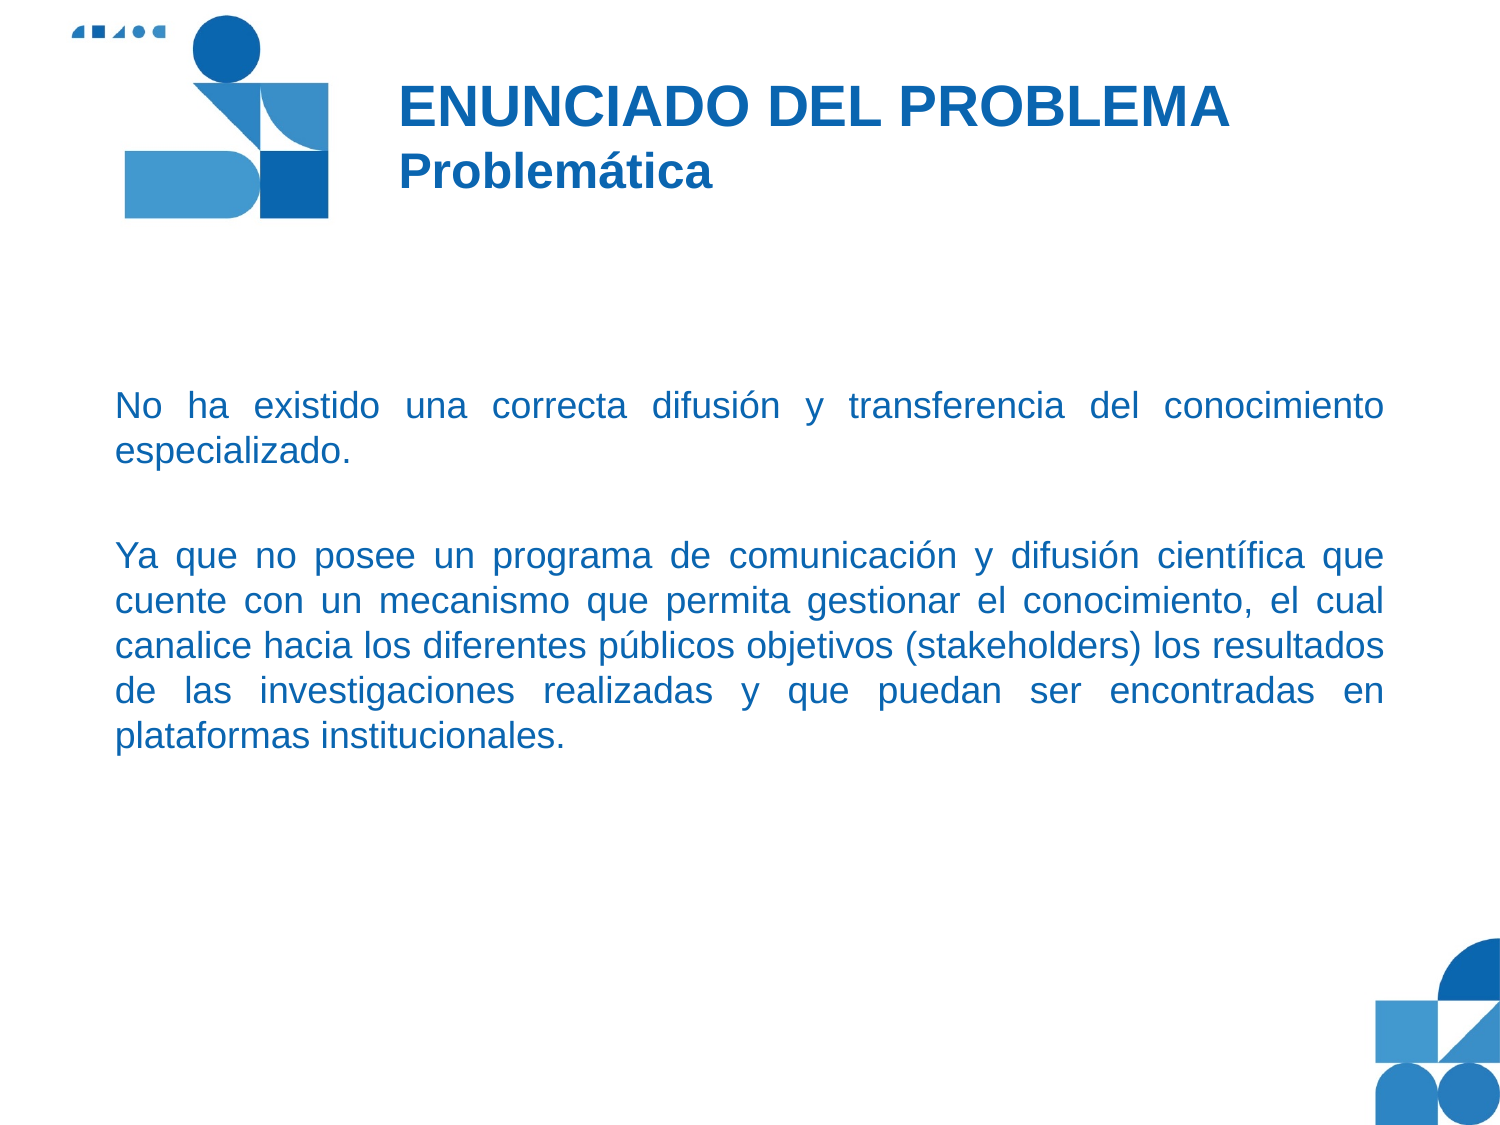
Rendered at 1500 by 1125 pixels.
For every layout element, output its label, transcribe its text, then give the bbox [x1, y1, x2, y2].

picture [0, 0, 1500, 1125]
list No ha existido una correcta difusión y transferencia del conocimiento especializado. Ya que no posee un programa de comunicación y difusión científica que cuente con un mecanismo que permita gestionar el conocimiento, el cual canalice hacia los diferentes públicos objetivos (stakeholders) los resultados de las investigaciones realizadas y que puedan ser encontradas en plataformas institucionales. [100, 373, 1400, 858]
title ENUNCIADO DEL PROBLEMA Problemática [383, 61, 1436, 232]
